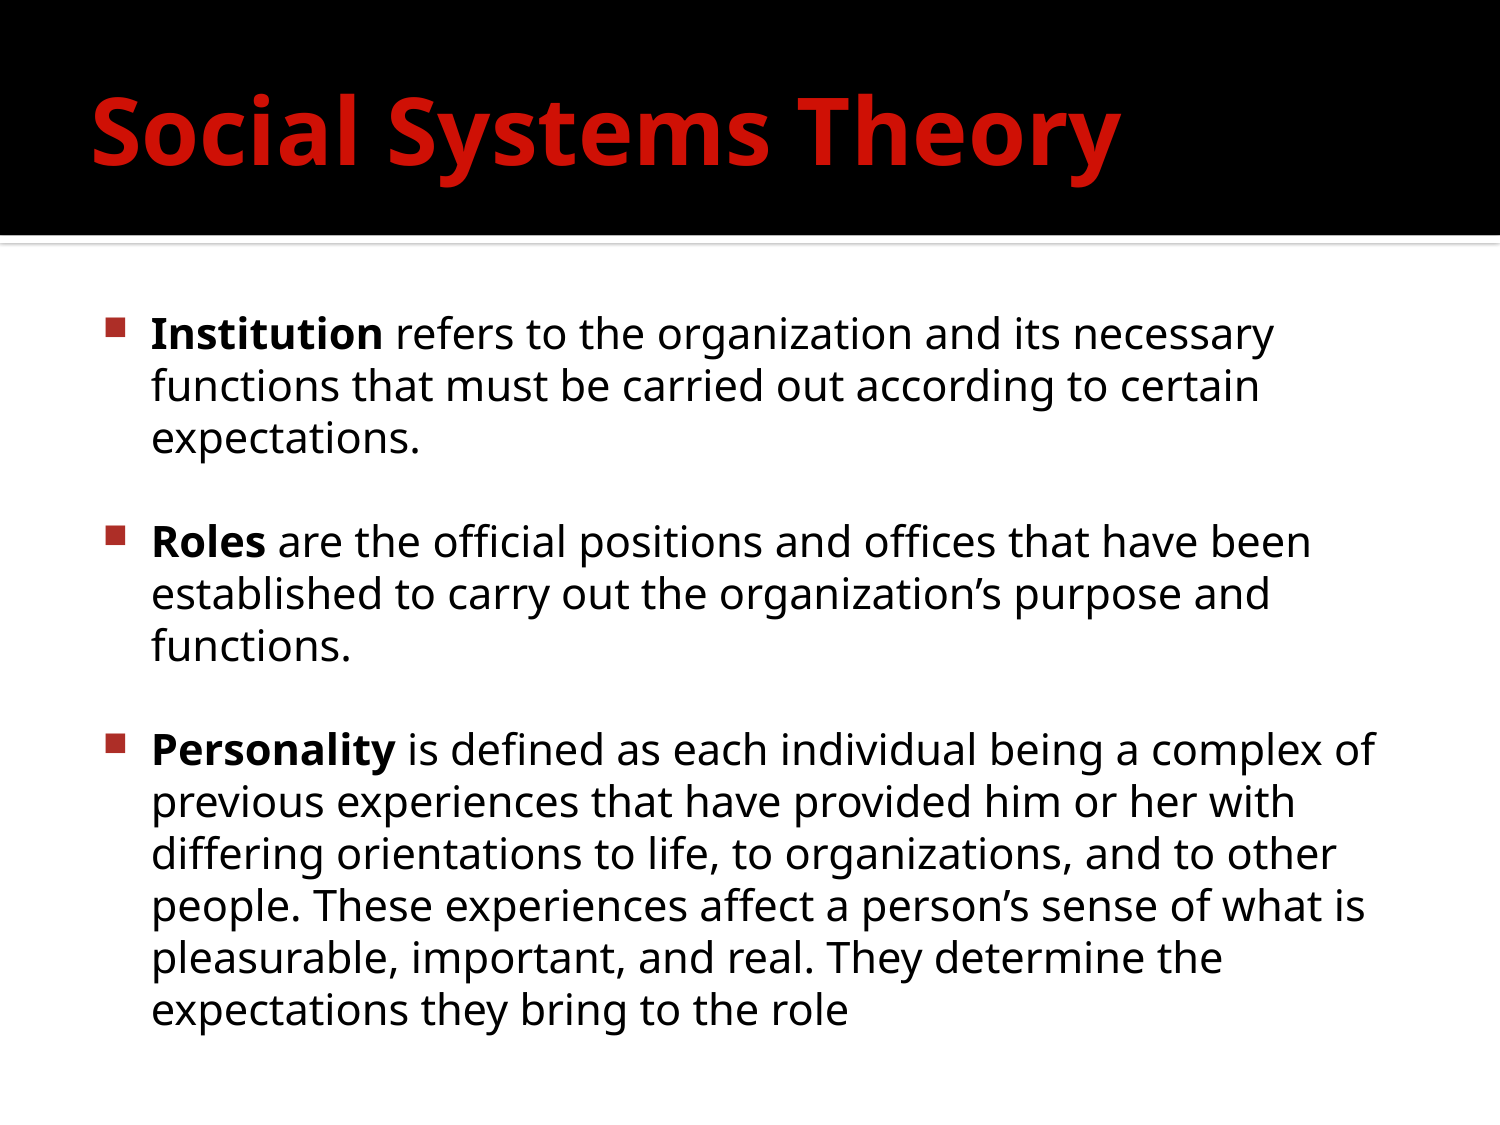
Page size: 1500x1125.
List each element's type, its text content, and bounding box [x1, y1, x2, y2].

title Social Systems Theory [75, 25, 1425, 231]
list Institution refers to the organization and its necessary functions that must be carried out according to certain expectations. Roles are the official positions and offices that have been established to carry out the organization’s purpose and functions. Personality is defined as each individual being a complex of previous experiences that have provided him or her with differing orientations to life, to organizations, and to other people. These experiences affect a person’s sense of what is pleasurable, important, and real. They determine the expectations they bring to the role [75, 291, 1425, 1050]
